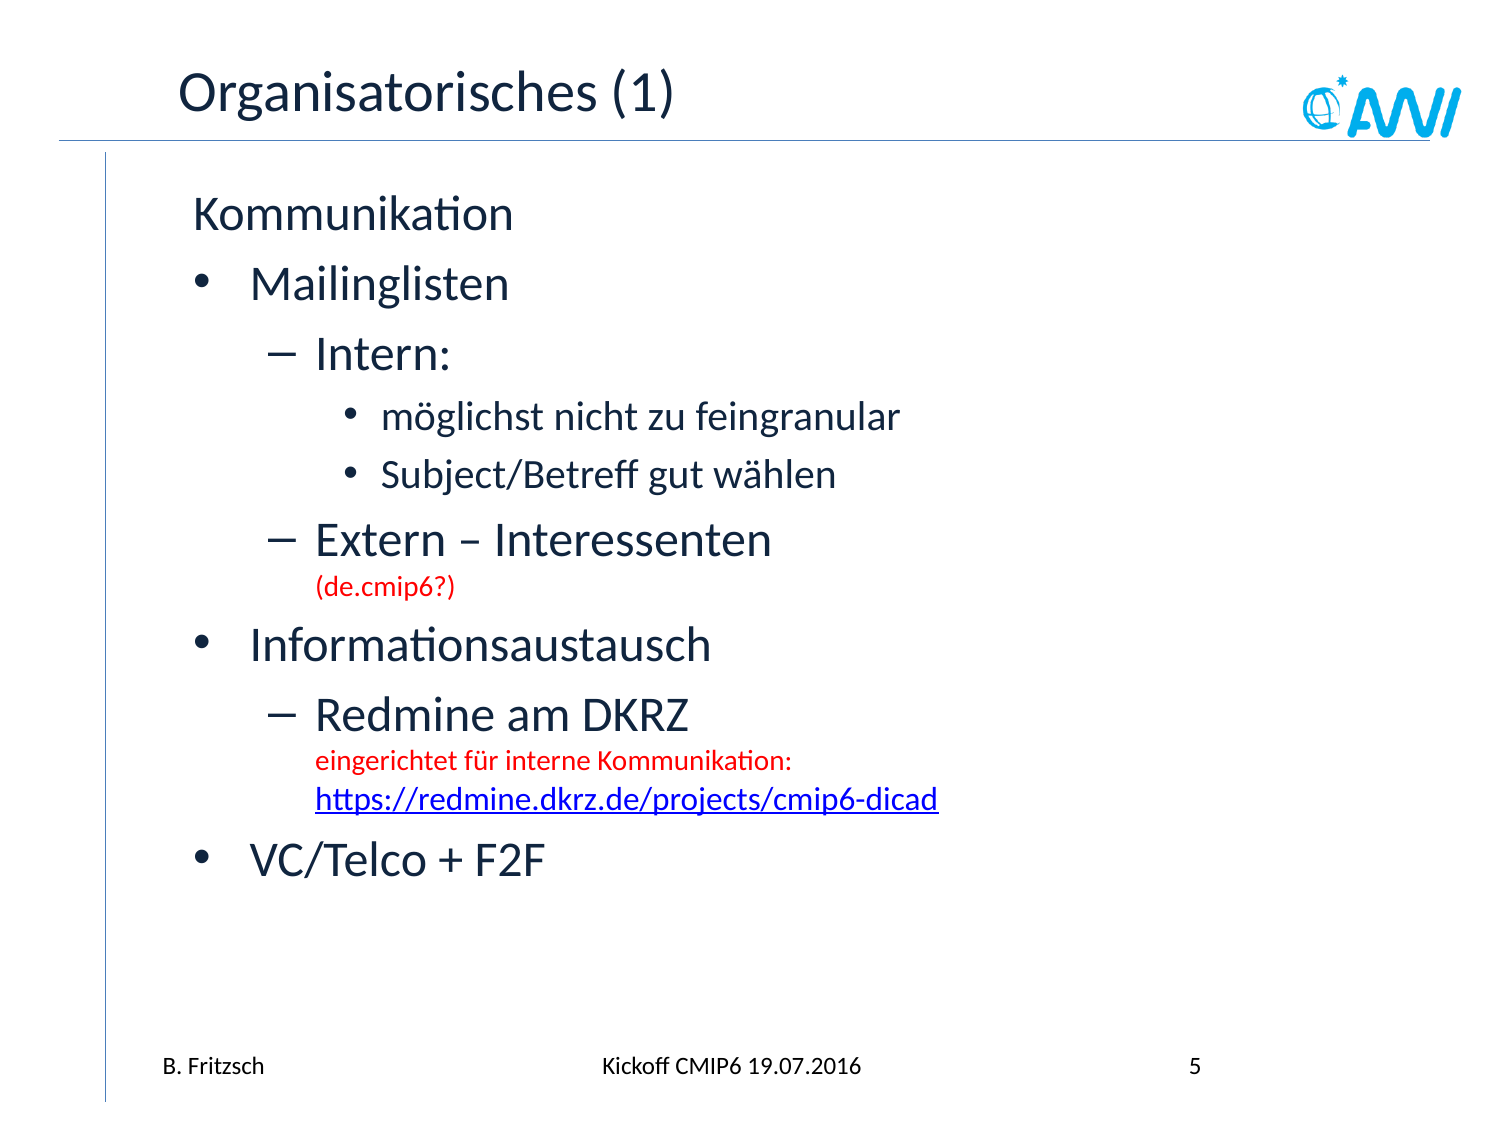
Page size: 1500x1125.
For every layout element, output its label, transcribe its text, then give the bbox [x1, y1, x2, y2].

picture [1293, 66, 1473, 147]
title Organisatorisches (1) [163, 46, 1294, 130]
list Kommunikation Mailinglisten Intern: möglichst nicht zu feingranular Subject/Betreff gut wählen Extern – Interessenten (de.cmip6?) Informationsaustausch Redmine am DKRZ eingerichtet für interne Kommunikation: https://redmine.dkrz.de/projects/cmip6-dicad VC/Telco + F2F [163, 172, 1436, 976]
